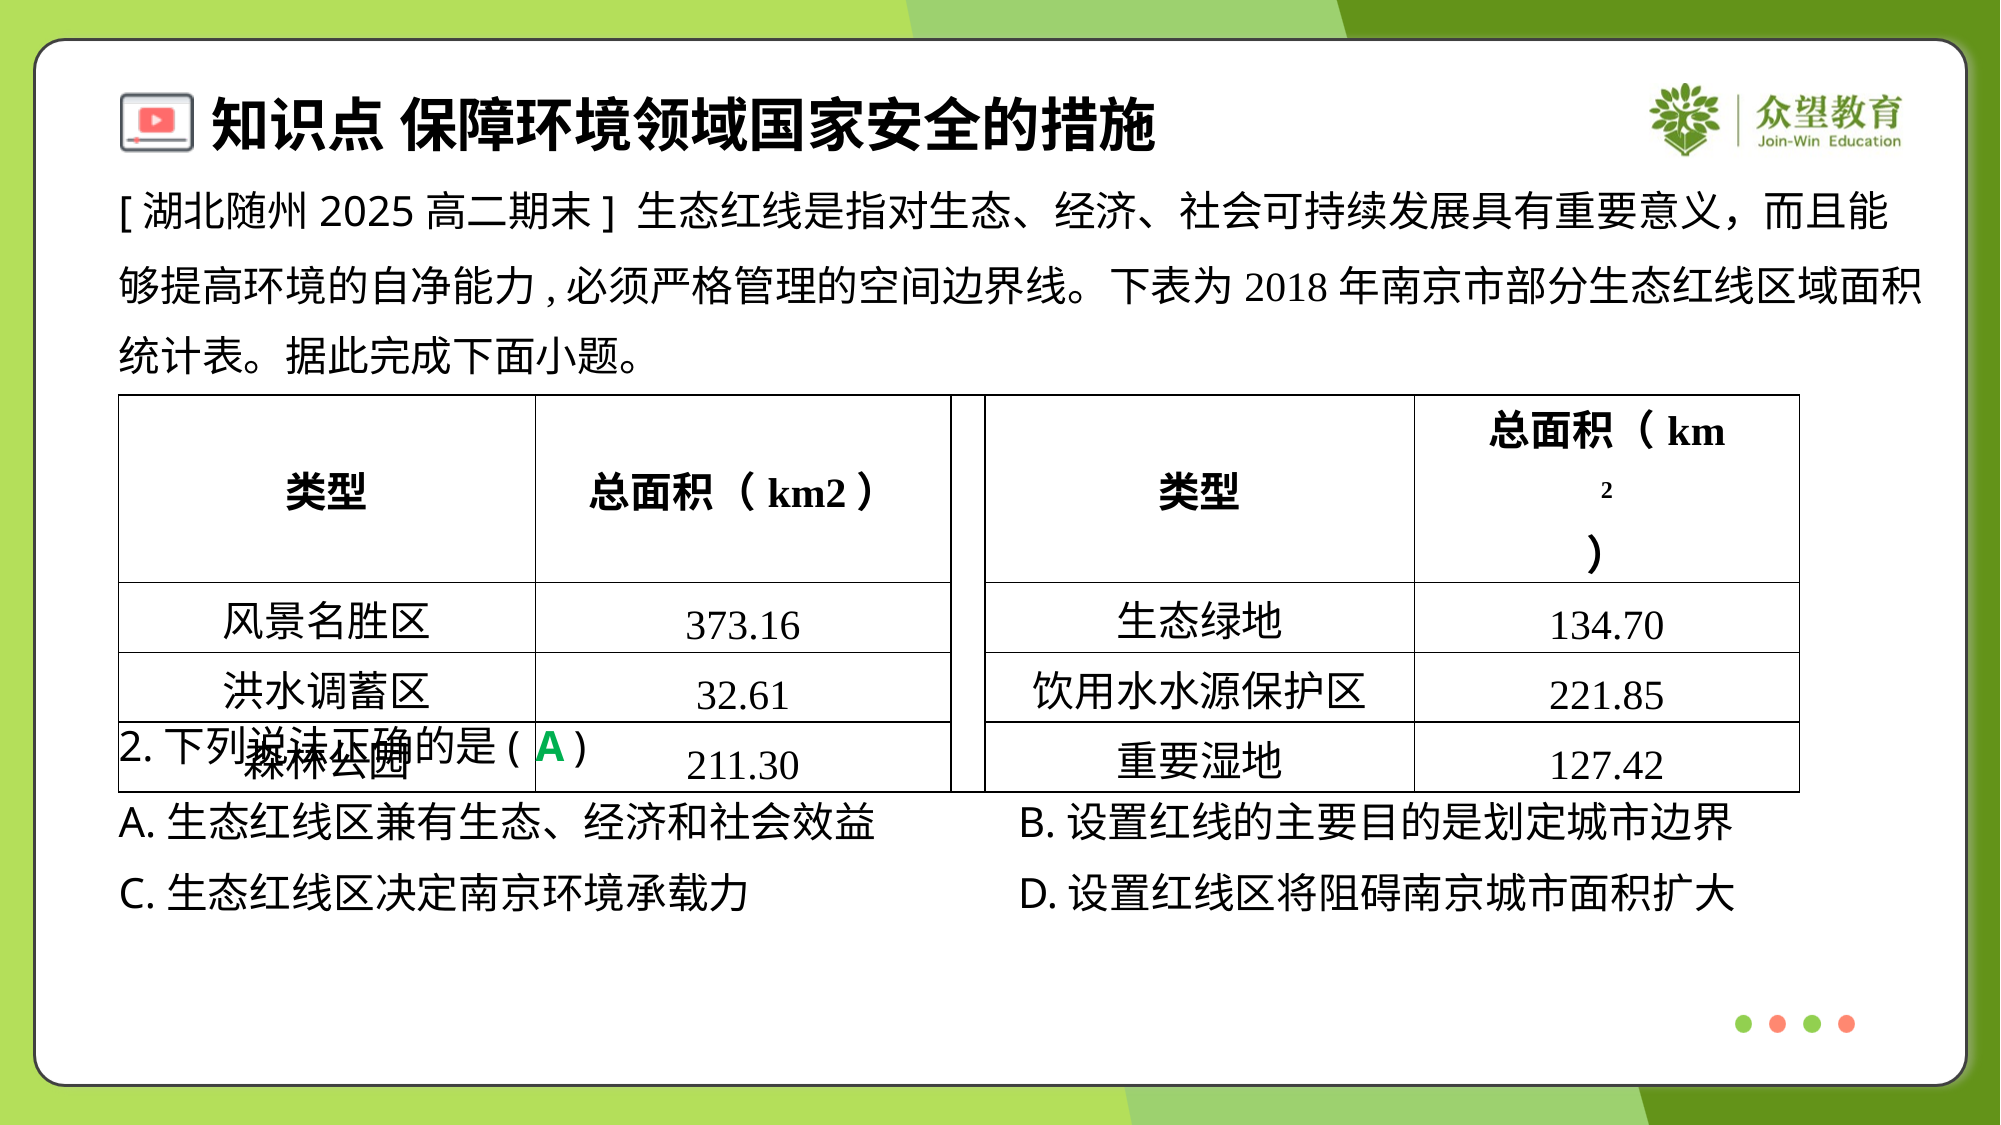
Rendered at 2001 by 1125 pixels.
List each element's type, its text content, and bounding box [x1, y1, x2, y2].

table_header 总面积（km 2 ） [1415, 396, 1799, 582]
table_header 总面积（km2） [536, 396, 950, 582]
table_header [952, 762, 984, 771]
table_cell 重要湿地 [986, 762, 1414, 771]
table_cell 风景名胜区 [119, 583, 535, 652]
table_cell 森林公园 [119, 762, 535, 771]
table_cell 127.42 [1415, 762, 1799, 771]
table_cell 生态绿地 [986, 583, 1414, 652]
text_box 2.下列说法正确的是( ) [118, 694, 519, 762]
text_box A.生态红线区兼有生态、经济和社会效益 B.设置红线的主要目的是划定城市边界 C.生态红线区决定南京环境承载力 D.设置红线区将阻碍南京城市面积扩大 [118, 771, 1883, 910]
table_cell 211.30 [536, 762, 950, 771]
table_header 类型 [119, 396, 535, 582]
table_cell 221.85 [1415, 653, 1799, 694]
table_header [952, 396, 984, 694]
table_header 类型 [986, 396, 1414, 582]
table_cell 洪水调蓄区 [119, 653, 535, 694]
text_box A [519, 694, 581, 762]
text_box 2.下列说法正确的是( ) [581, 694, 1883, 762]
table_cell 373.16 [536, 583, 950, 652]
picture [0, 0, 2000, 1125]
text_box [湖北随州2025高二期末] 生态红线是指对生态、经济、社会可持续发展具有重要意义，而且能 够提高环境的自净能力,必须严格管理的空间边界线。下表为2018年南京市部分生态红线区域面积 统计表。据此完成下面小题。 [118, 159, 1883, 373]
table_cell 32.61 [536, 653, 950, 694]
table_cell 饮用水水源保护区 [986, 653, 1414, 694]
table_cell 134.70 [1415, 583, 1799, 652]
